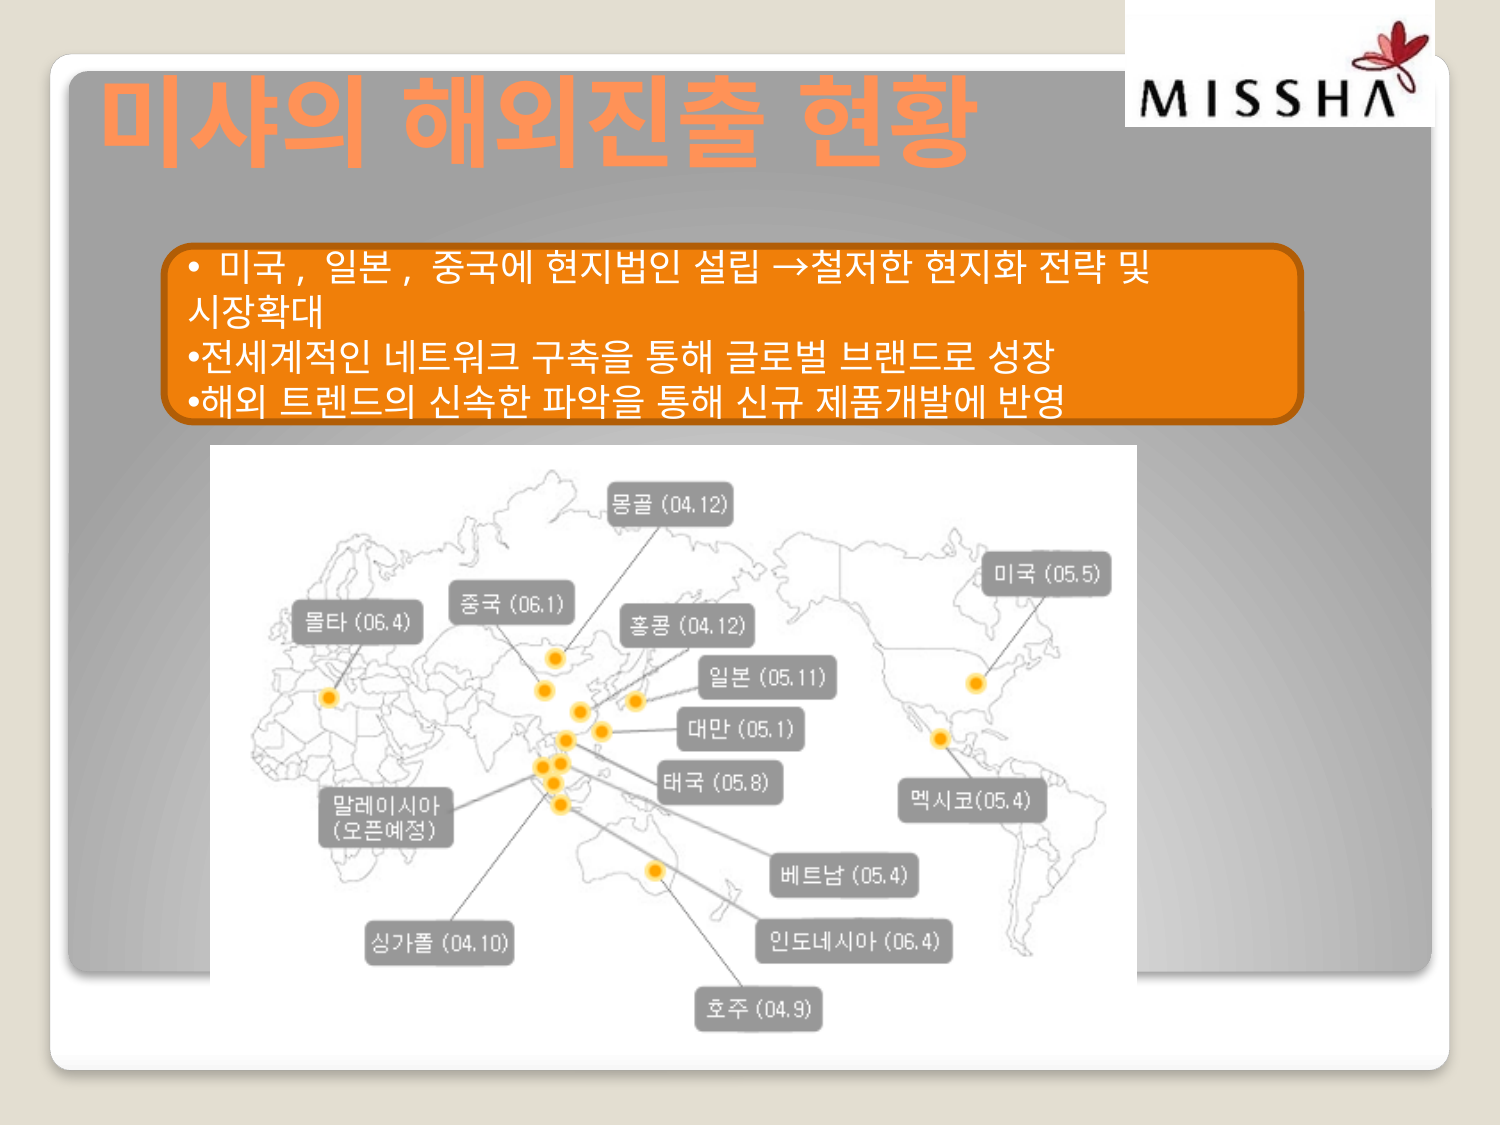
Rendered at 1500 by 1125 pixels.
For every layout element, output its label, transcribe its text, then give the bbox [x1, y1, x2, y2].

picture [1124, 0, 1435, 127]
text_box 미국, 일본, 중국에 현지법인 설립 →철저한 현지화 전략 및 시장확대 전세계적인 네트워크 구축을 통해 글로벌 브랜드로 성장 해외 트렌드의 신속한 파악을 통해 신규 제품개발에 반영 [160, 242, 1305, 426]
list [210, 445, 1137, 1055]
title 미샤의 해외진출 현황 [82, 0, 1307, 188]
